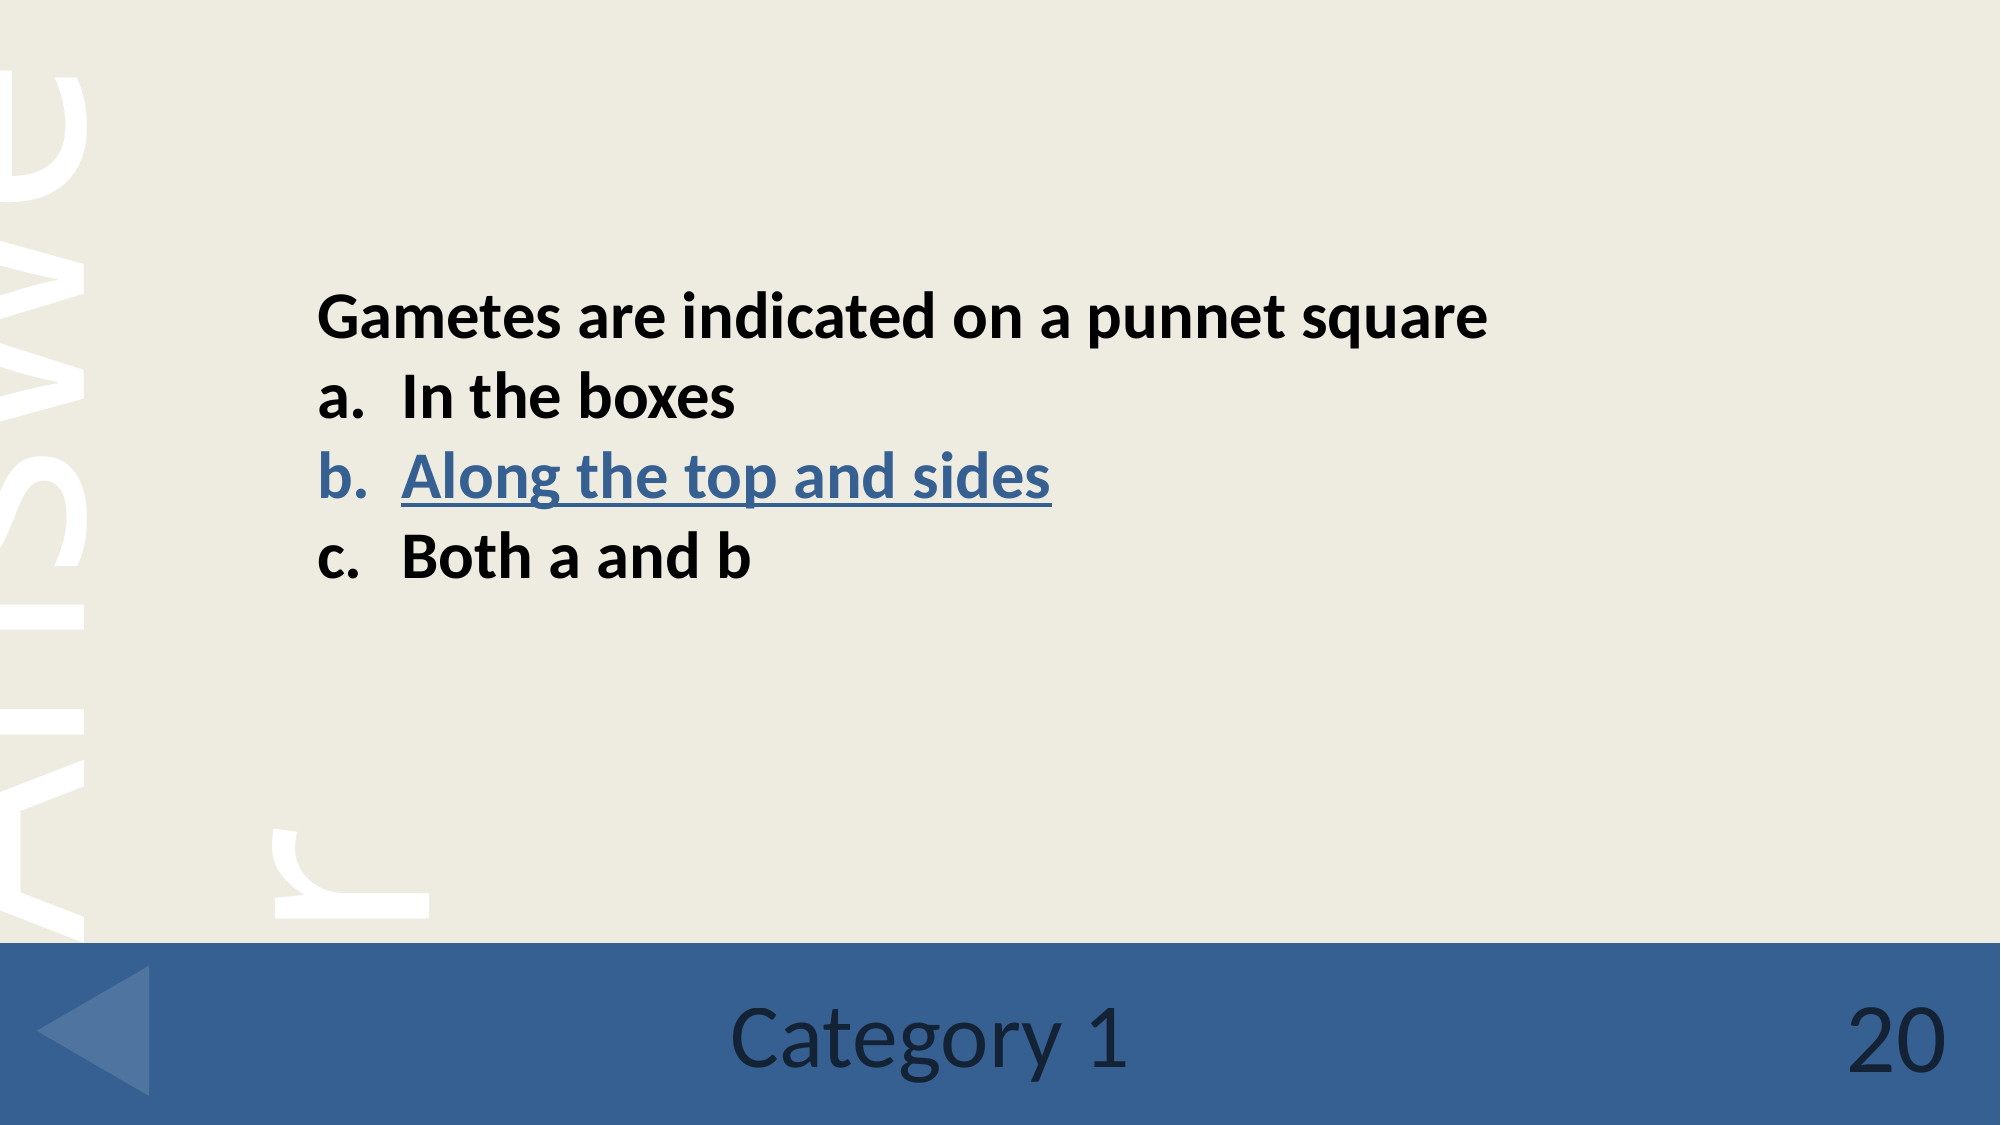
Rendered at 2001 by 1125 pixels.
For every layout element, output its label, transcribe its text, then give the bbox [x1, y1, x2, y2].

title Category 1 [30, 937, 1831, 1125]
list 20 [1831, 967, 1963, 1097]
list Gametes are indicated on a punnet square In the boxes Along the top and sides Both a and b [302, 307, 1760, 636]
